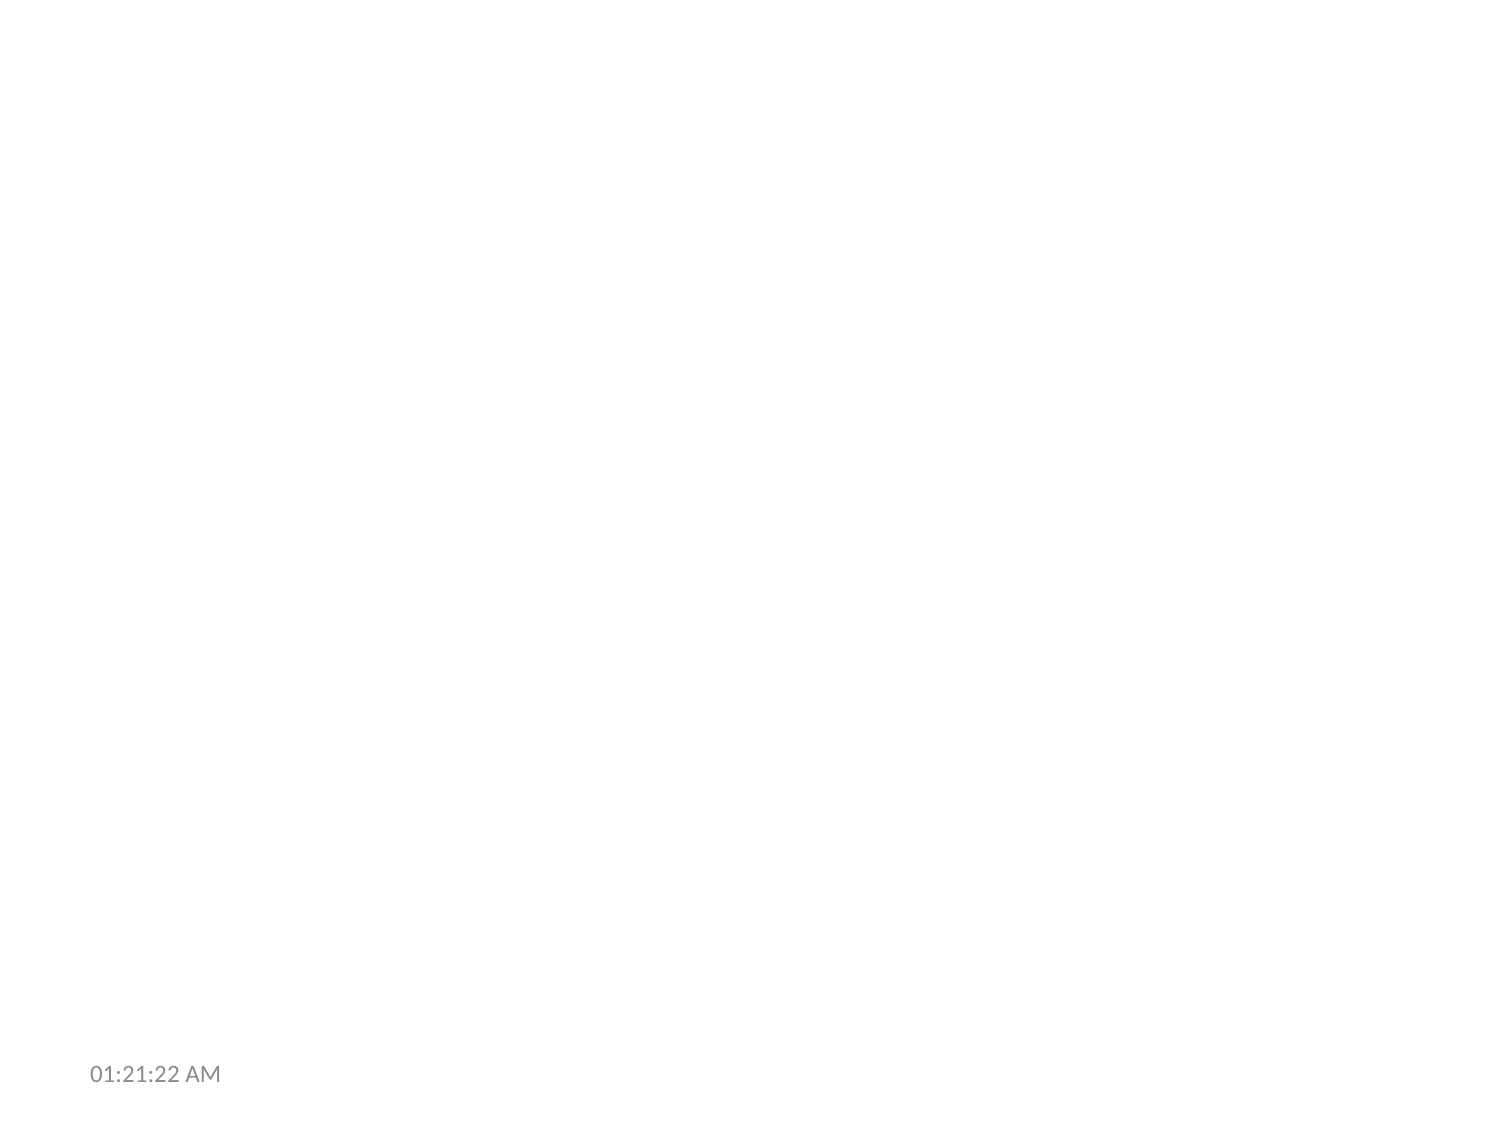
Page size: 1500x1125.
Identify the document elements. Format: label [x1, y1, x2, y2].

slide_number [75, 1042, 425, 1103]
